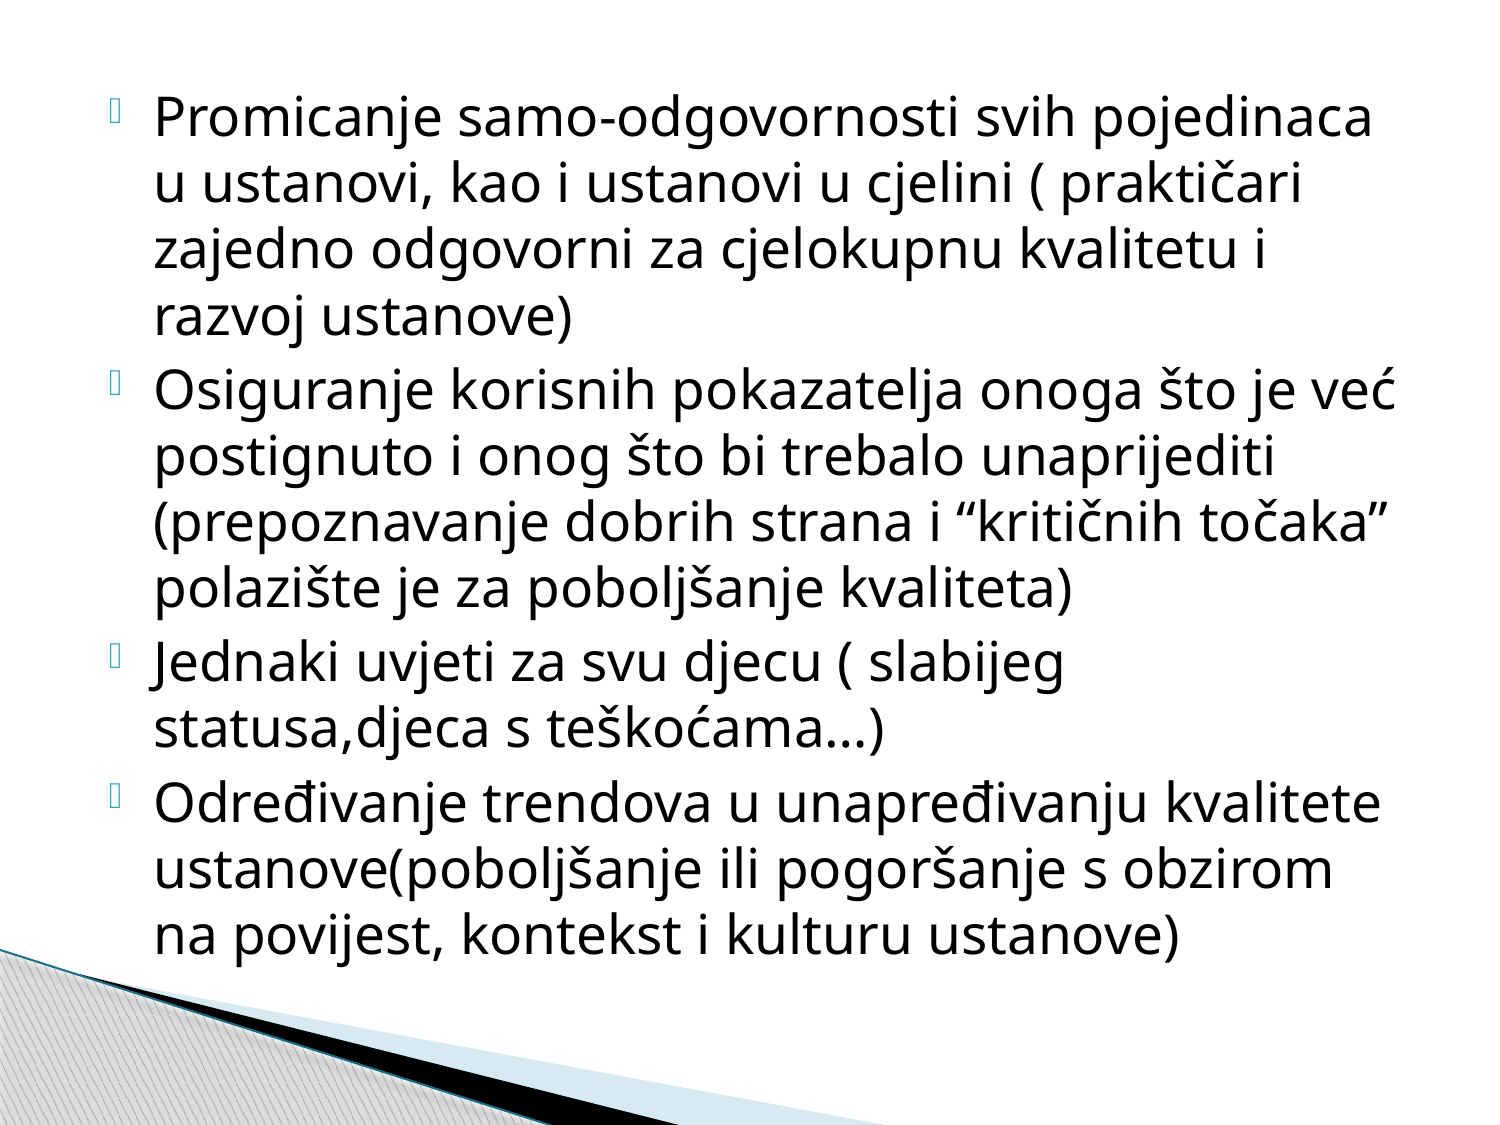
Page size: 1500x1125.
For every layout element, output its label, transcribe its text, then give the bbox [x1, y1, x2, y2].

list Promicanje samo-odgovornosti svih pojedinaca u ustanovi, kao i ustanovi u cjelini ( praktičari zajedno odgovorni za cjelokupnu kvalitetu i razvoj ustanove) Osiguranje korisnih pokazatelja onoga što je već postignuto i onog što bi trebalo unaprijediti (prepoznavanje dobrih strana i “kritičnih točaka” polazište je za poboljšanje kvaliteta) Jednaki uvjeti za svu djecu ( slabijeg statusa,djeca s teškoćama…) Određivanje trendova u unapređivanju kvalitete ustanove(poboljšanje ili pogoršanje s obzirom na povijest, kontekst i kulturu ustanove) [75, 0, 1425, 986]
